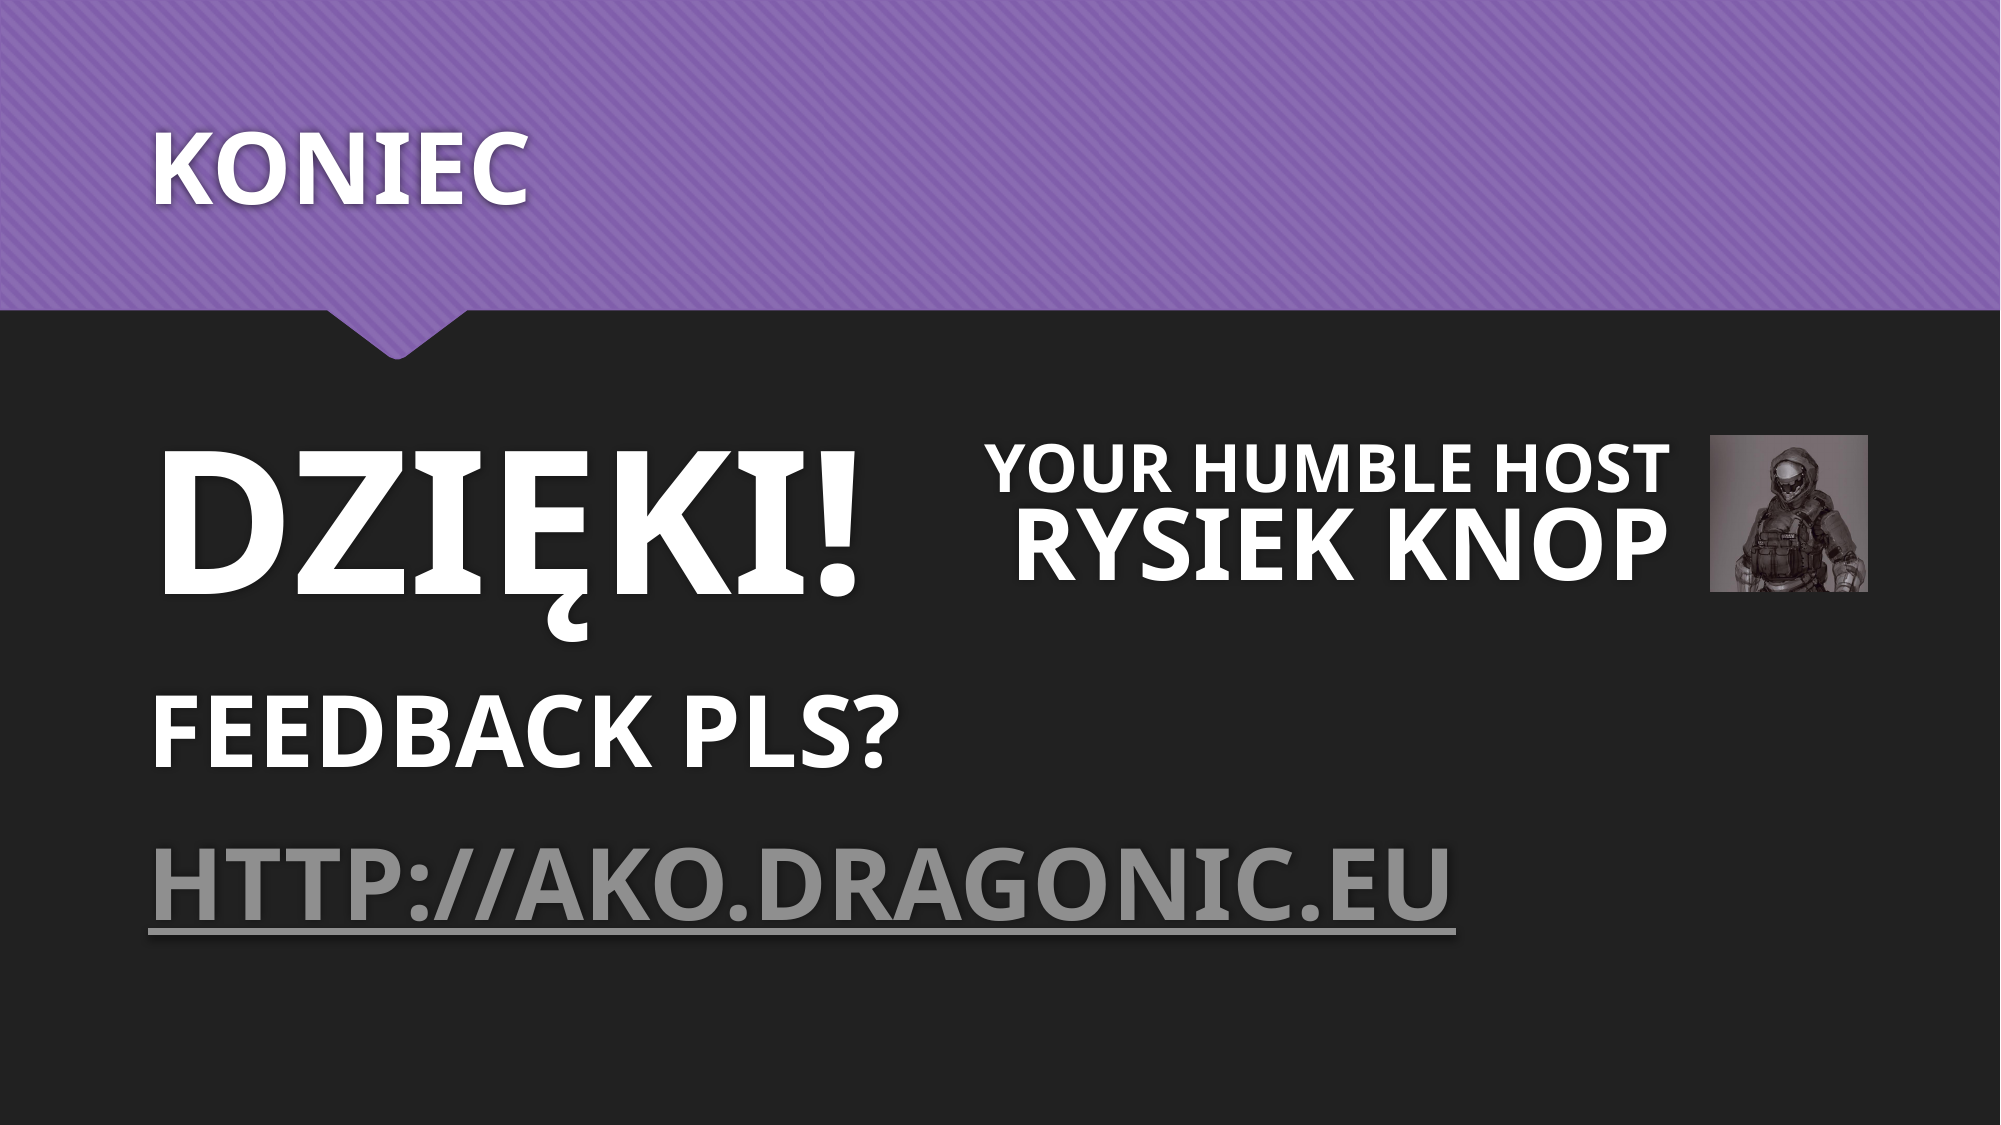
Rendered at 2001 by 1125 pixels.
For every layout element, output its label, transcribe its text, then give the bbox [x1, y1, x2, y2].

picture [1710, 435, 1868, 592]
text_box YOUR HUMBLE HOST RYSIEK KNOP [132, 435, 1687, 626]
title KONIEC [132, 73, 1868, 233]
text_box DZIĘKI! FEEDBACK PLS? HTTP://AKO.DRAGONIC.EU [132, 331, 1843, 1020]
